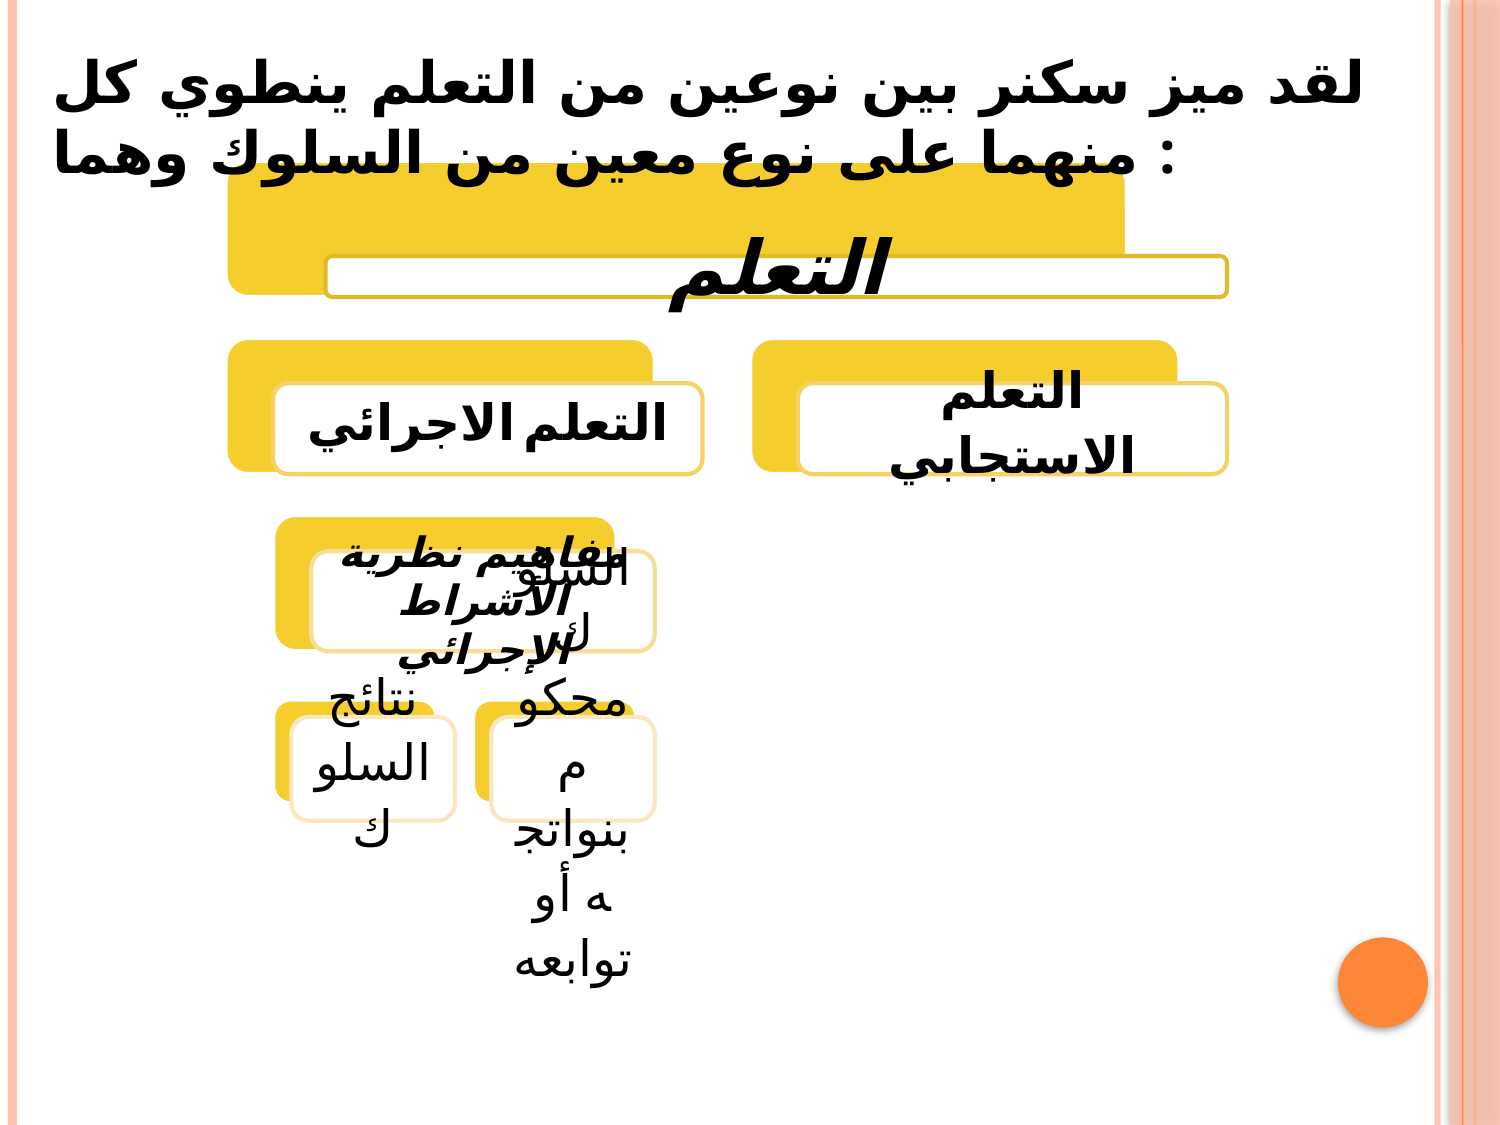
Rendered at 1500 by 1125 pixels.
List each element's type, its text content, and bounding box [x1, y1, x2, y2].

text_box لقد ميز سكنر بين نوعين من التعلم ينطوي كل منهما على نوع معين من السلوك وهما : [37, 37, 1461, 193]
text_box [99, 160, 1353, 1006]
